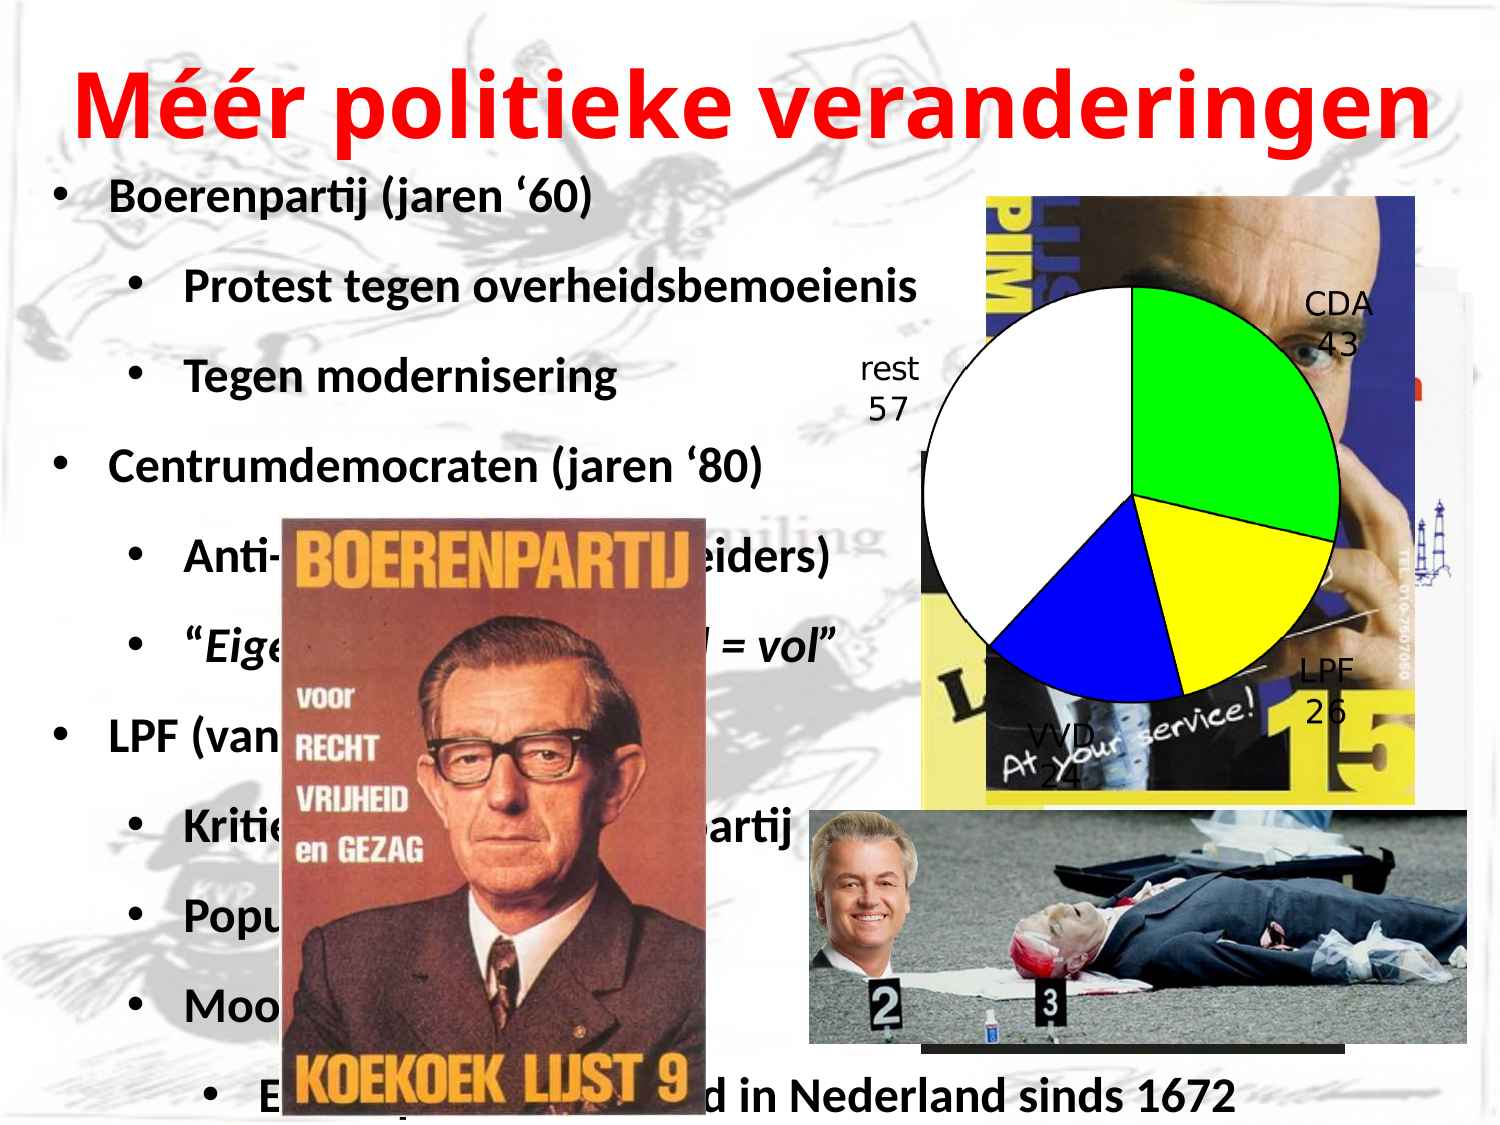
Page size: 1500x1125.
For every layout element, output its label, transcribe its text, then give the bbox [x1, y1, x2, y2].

picture [279, 514, 706, 1118]
picture [808, 195, 1473, 1054]
title Méér politieke veranderingen [11, 7, 1495, 197]
text_box Boerenpartij (jaren ‘60) Protest tegen overheidsbemoeienis Tegen modernisering Centrumdemocraten (jaren ‘80) Anti-immigratie (gastarbeiders) “Eigen volk eerst” en “vol = vol” LPF (vanaf jaren ‘90) Kritiek op Paars: protestpartij Populisme en anti-islam Moord op Pim Fortuyn Eerste politieke moord in Nederland sinds 1672 [37, 125, 1258, 1125]
